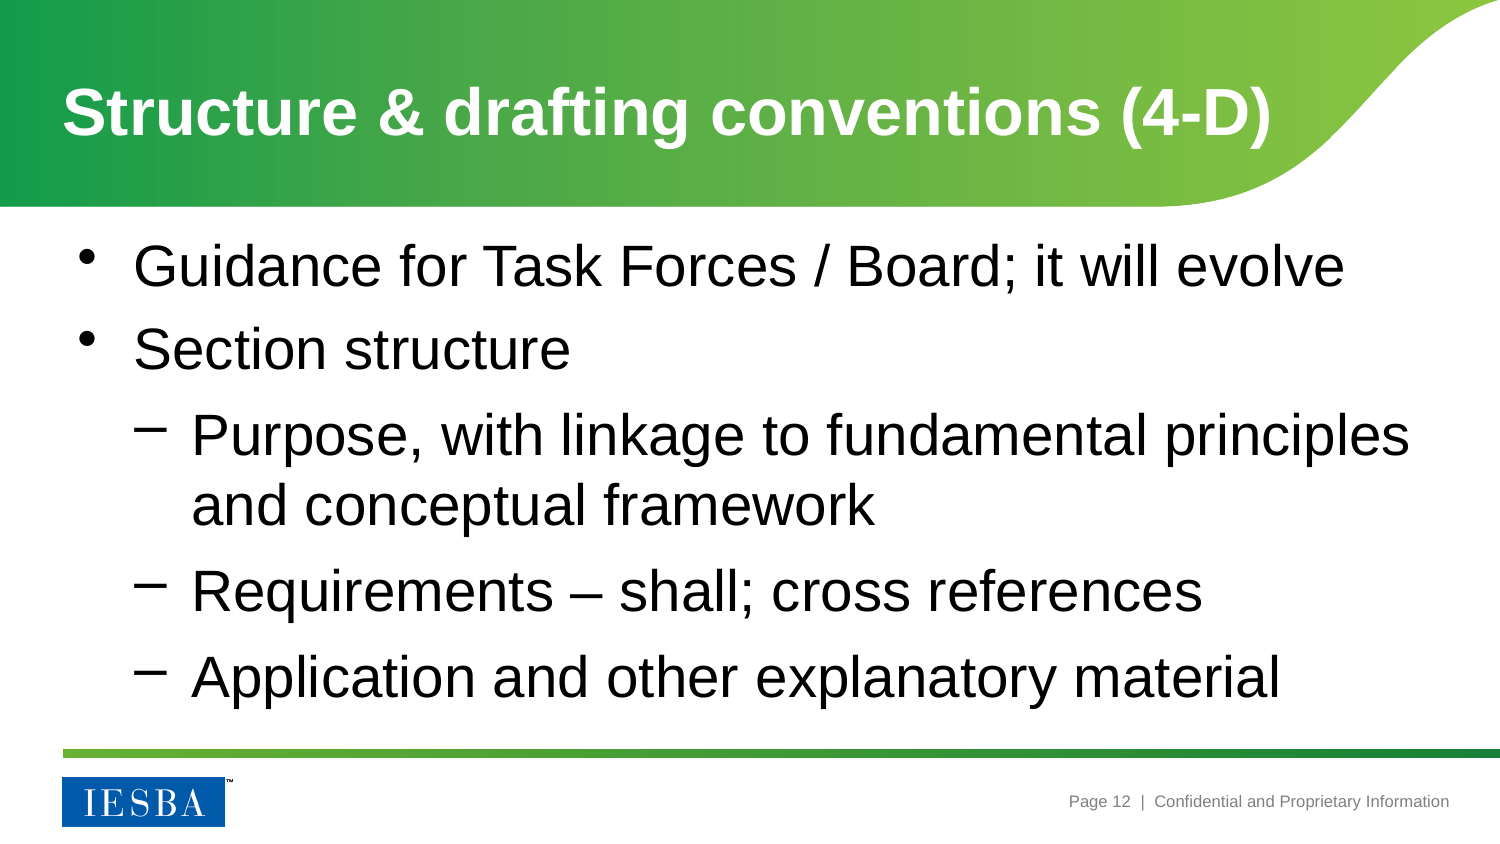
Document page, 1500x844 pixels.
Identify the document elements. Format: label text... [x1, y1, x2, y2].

title Structure & drafting conventions (4-D) [62, 75, 1300, 142]
list Guidance for Task Forces / Board; it will evolve Section structure Purpose, with linkage to fundamental principles and conceptual framework Requirements – shall; cross references Application and other explanatory material [62, 220, 1450, 724]
picture [62, 777, 233, 827]
picture [0, 0, 1500, 207]
